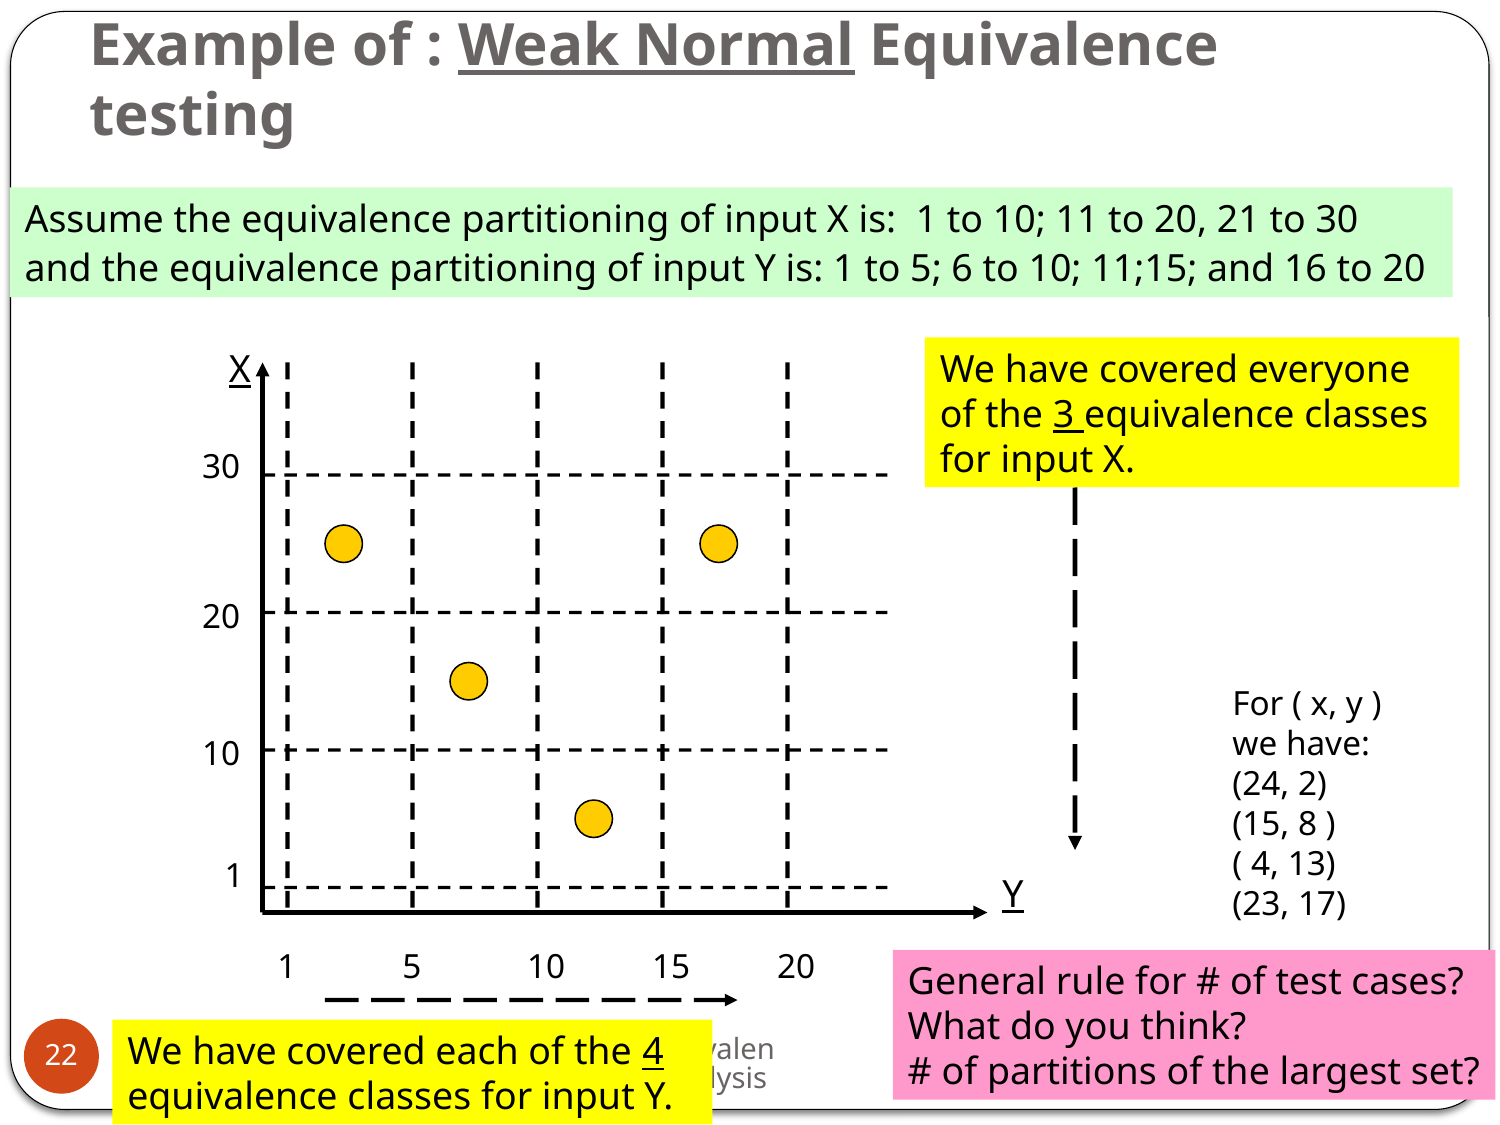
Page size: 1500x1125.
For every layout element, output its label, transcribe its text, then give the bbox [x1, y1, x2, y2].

text_box [575, 800, 613, 838]
text_box 1 [209, 847, 259, 902]
text_box 15 [637, 937, 705, 993]
text_box 20 [187, 587, 255, 643]
text_box [788, 906, 987, 919]
text_box X [214, 337, 266, 398]
text_box General rule for # of test cases? What do you think? # of partitions of the largest set? [892, 949, 1496, 1100]
text_box [450, 662, 488, 700]
text_box For ( x, y ) we have: (24, 2) (15, 8 ) ( 4, 13) (23, 17) [1217, 674, 1398, 930]
slide_number 22 [23, 1018, 99, 1094]
text_box Assume the equivalence partitioning of input X is: 1 to 10; 11 to 20, 21 to 30 and the equivalence partitioning of input Y is: 1 to 5; 6 to 10; 11;15; and 16 to 20 [9, 187, 1453, 298]
text_box Y [987, 862, 1043, 923]
text_box 10 [187, 724, 255, 780]
footer IT Quality and Software Test. Topic Equivalence Partitioning and Boundary Value Analysis [150, 1012, 800, 1088]
title Example of : Weak Normal Equivalence testing [75, 45, 1425, 163]
text_box 30 [187, 437, 255, 493]
text_box 5 [387, 937, 437, 993]
text_box 1 [262, 937, 312, 993]
text_box 10 [512, 937, 580, 993]
text_box [324, 525, 363, 563]
text_box [699, 525, 738, 563]
text_box [1068, 837, 1082, 850]
text_box We have covered everyone of the 3 equivalence classes for input X. [924, 337, 1460, 488]
text_box 20 [762, 937, 830, 993]
text_box We have covered each of the 4 equivalence classes for input Y. [112, 1019, 713, 1125]
text_box [725, 993, 738, 1007]
